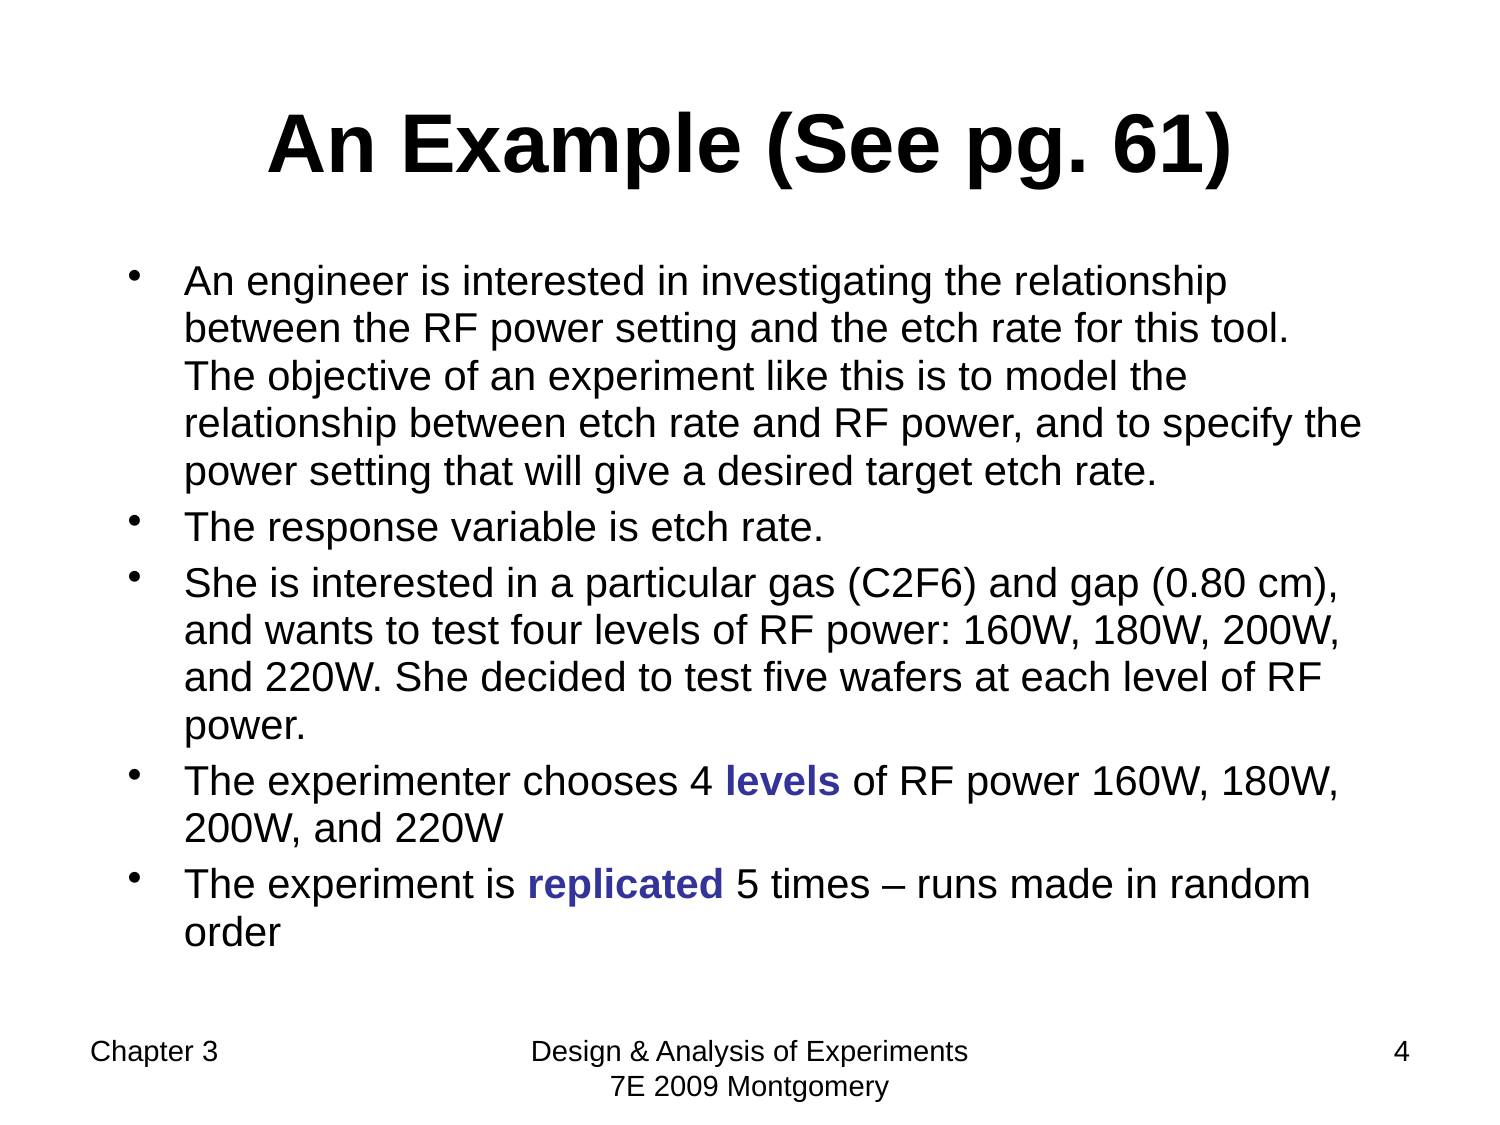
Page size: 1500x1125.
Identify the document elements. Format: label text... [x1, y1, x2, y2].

footer Design & Analysis of Experiments 7E 2009 Montgomery [512, 1024, 988, 1103]
list An engineer is interested in investigating the relationship between the RF power setting and the etch rate for this tool. The objective of an experiment like this is to model the relationship between etch rate and RF power, and to specify the power setting that will give a desired target etch rate. The response variable is etch rate. She is interested in a particular gas (C2F6) and gap (0.80 cm), and wants to test four levels of RF power: 160W, 180W, 200W, and 220W. She decided to test five wafers at each level of RF power. The experimenter chooses 4 levels of RF power 160W, 180W, 200W, and 220W The experiment is replicated 5 times – runs made in random order [112, 249, 1388, 976]
slide_number Chapter 3 [74, 1024, 426, 1103]
title An Example (See pg. 61) [74, 44, 1426, 233]
slide_number 4 [1074, 1024, 1426, 1103]
